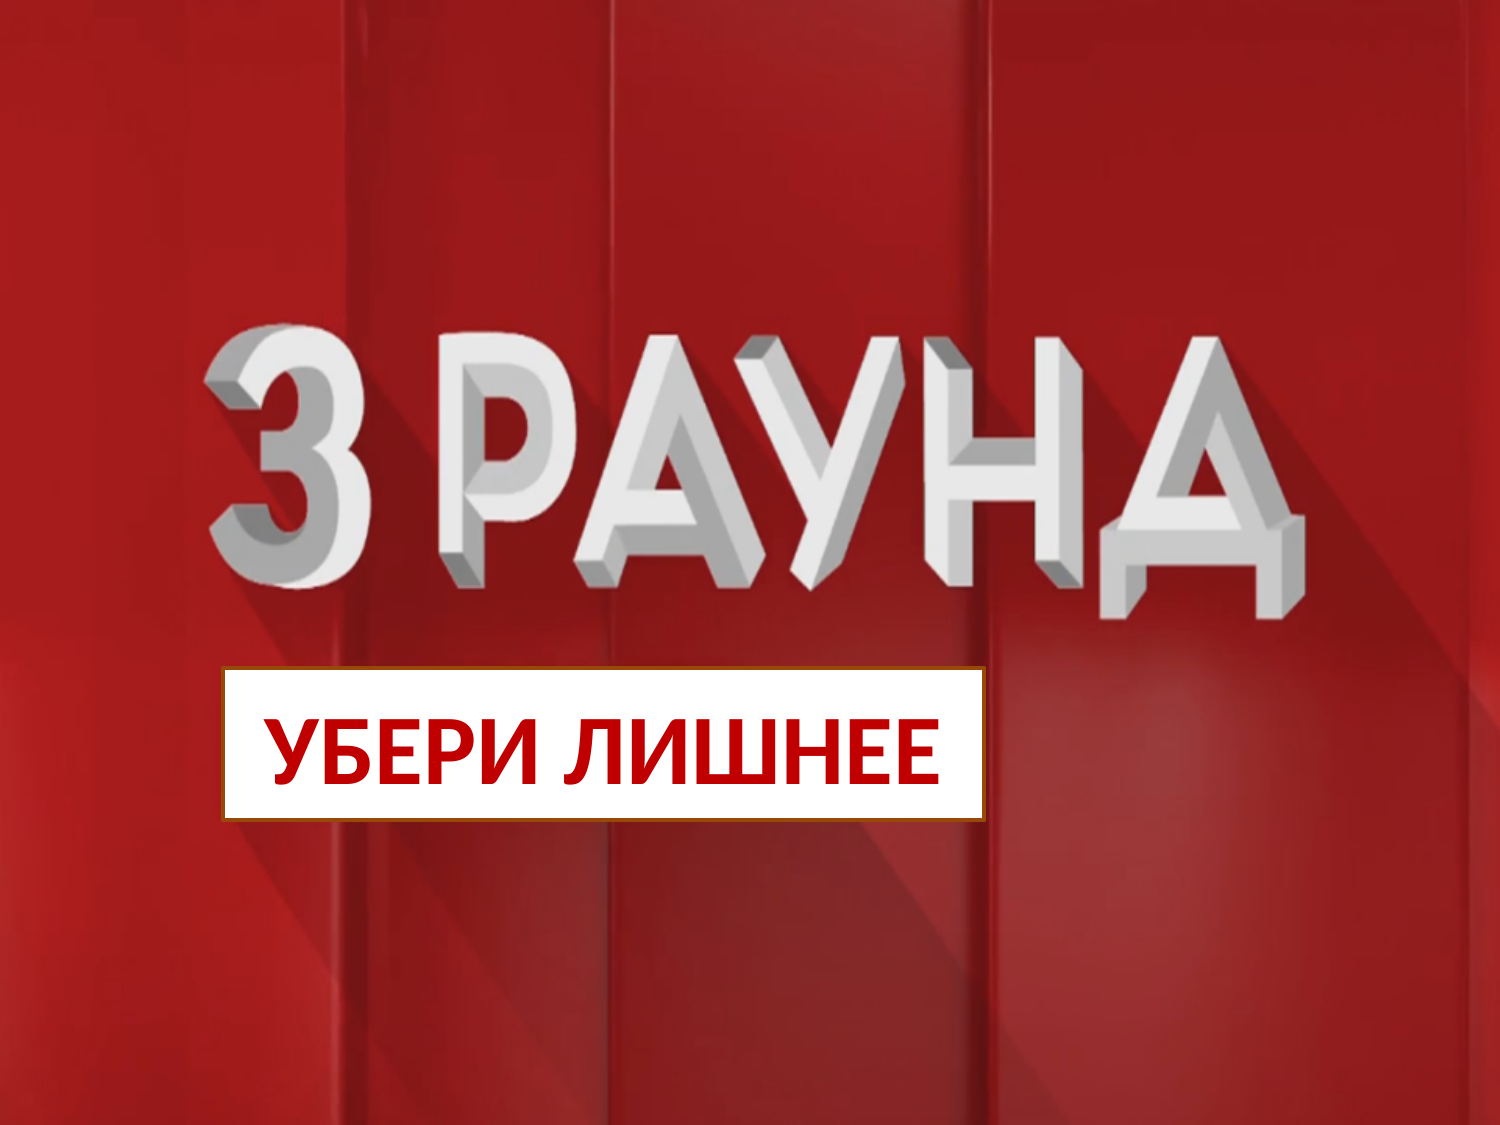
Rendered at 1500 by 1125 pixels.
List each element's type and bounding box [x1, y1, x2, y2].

list [0, 0, 1500, 1125]
